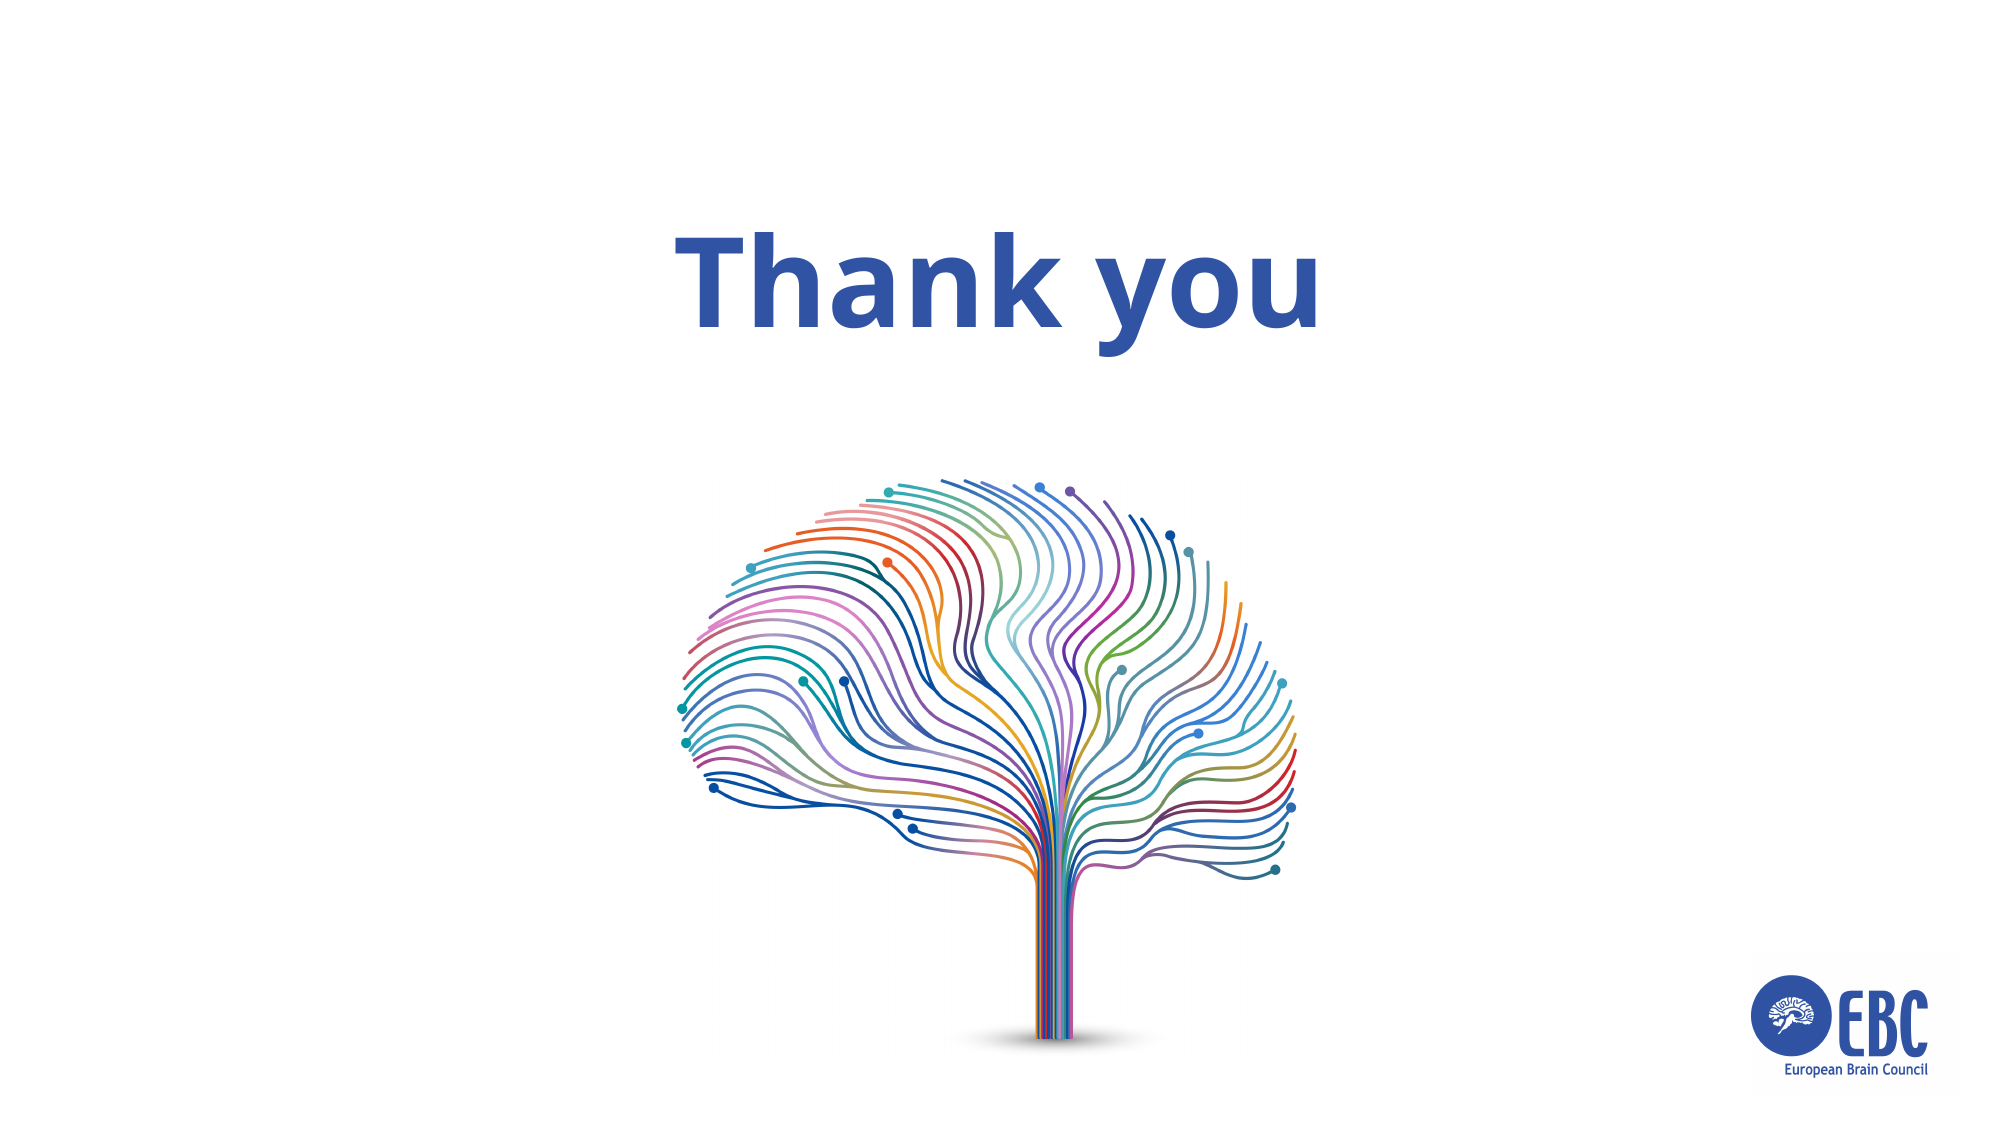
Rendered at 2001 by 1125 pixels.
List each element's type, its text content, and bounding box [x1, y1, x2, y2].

picture [1751, 953, 1960, 1097]
picture [677, 479, 1297, 1058]
title Thank you [4, 178, 1996, 363]
